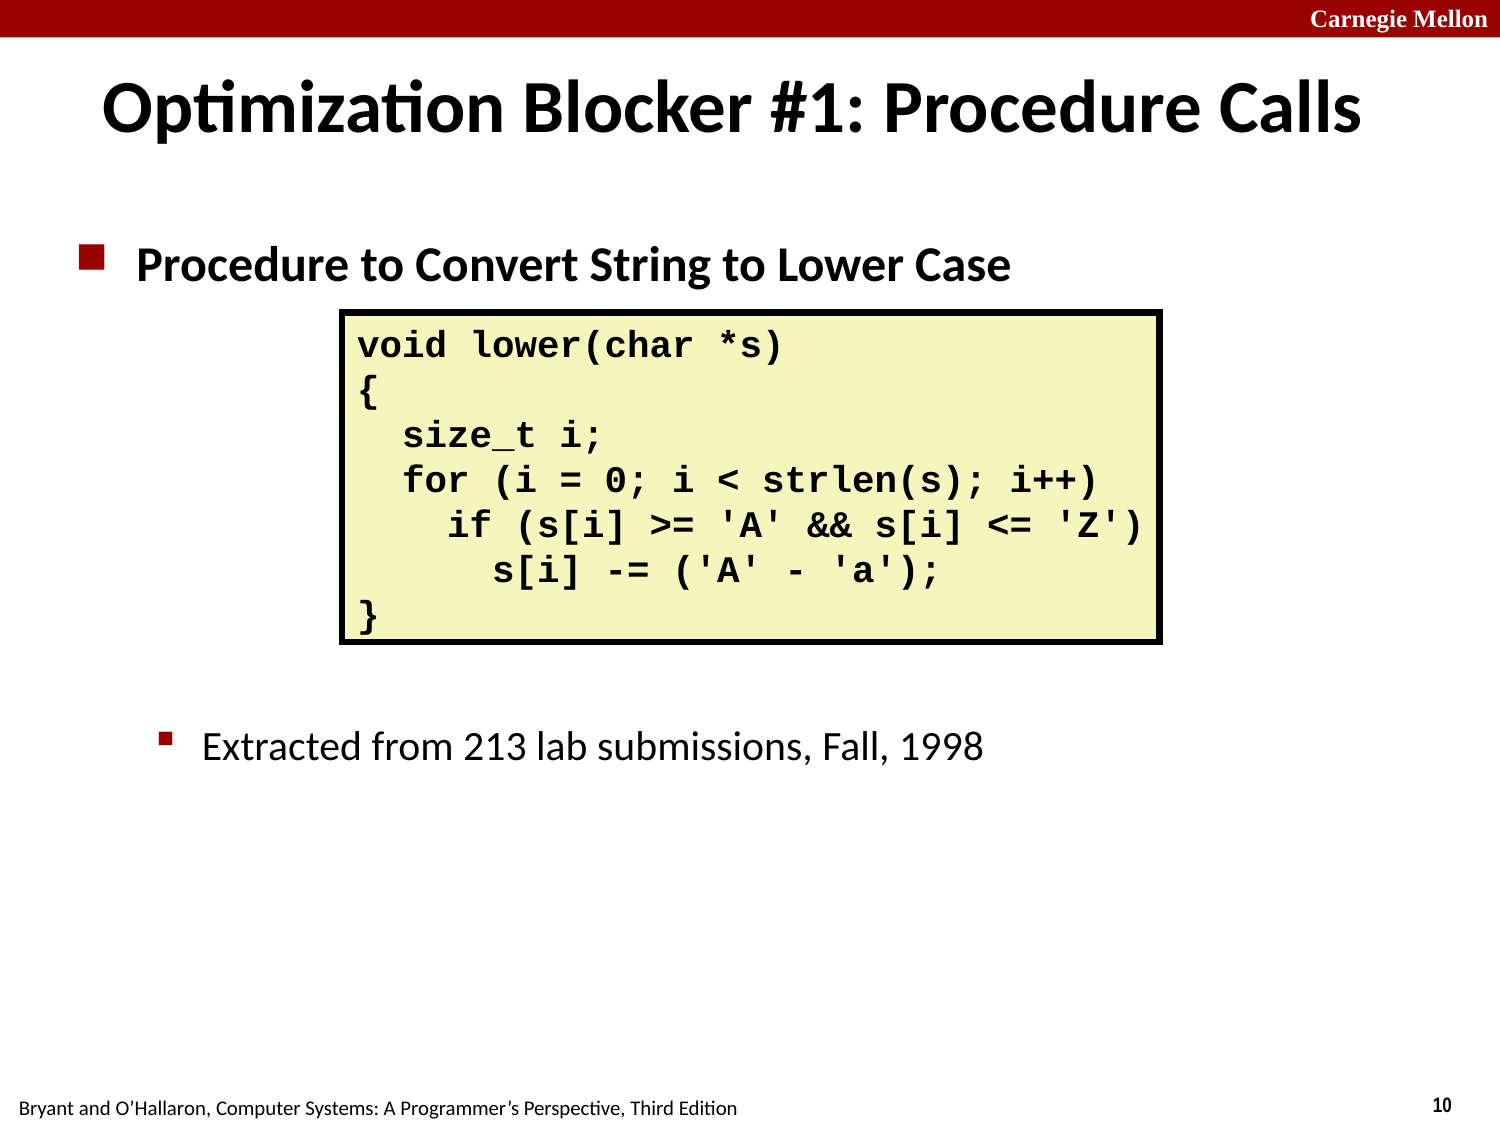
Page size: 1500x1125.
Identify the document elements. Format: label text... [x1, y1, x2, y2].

title Optimization Blocker #1: Procedure Calls [87, 55, 1476, 151]
list Procedure to Convert String to Lower Case Extracted from 213 lab submissions, Fall, 1998 [64, 223, 1361, 1040]
text_box void lower(char *s) { size_t i; for (i = 0; i < strlen(s); i++) if (s[i] >= 'A' && s[i] <= 'Z') s[i] -= ('A' - 'a'); } [342, 312, 1160, 642]
